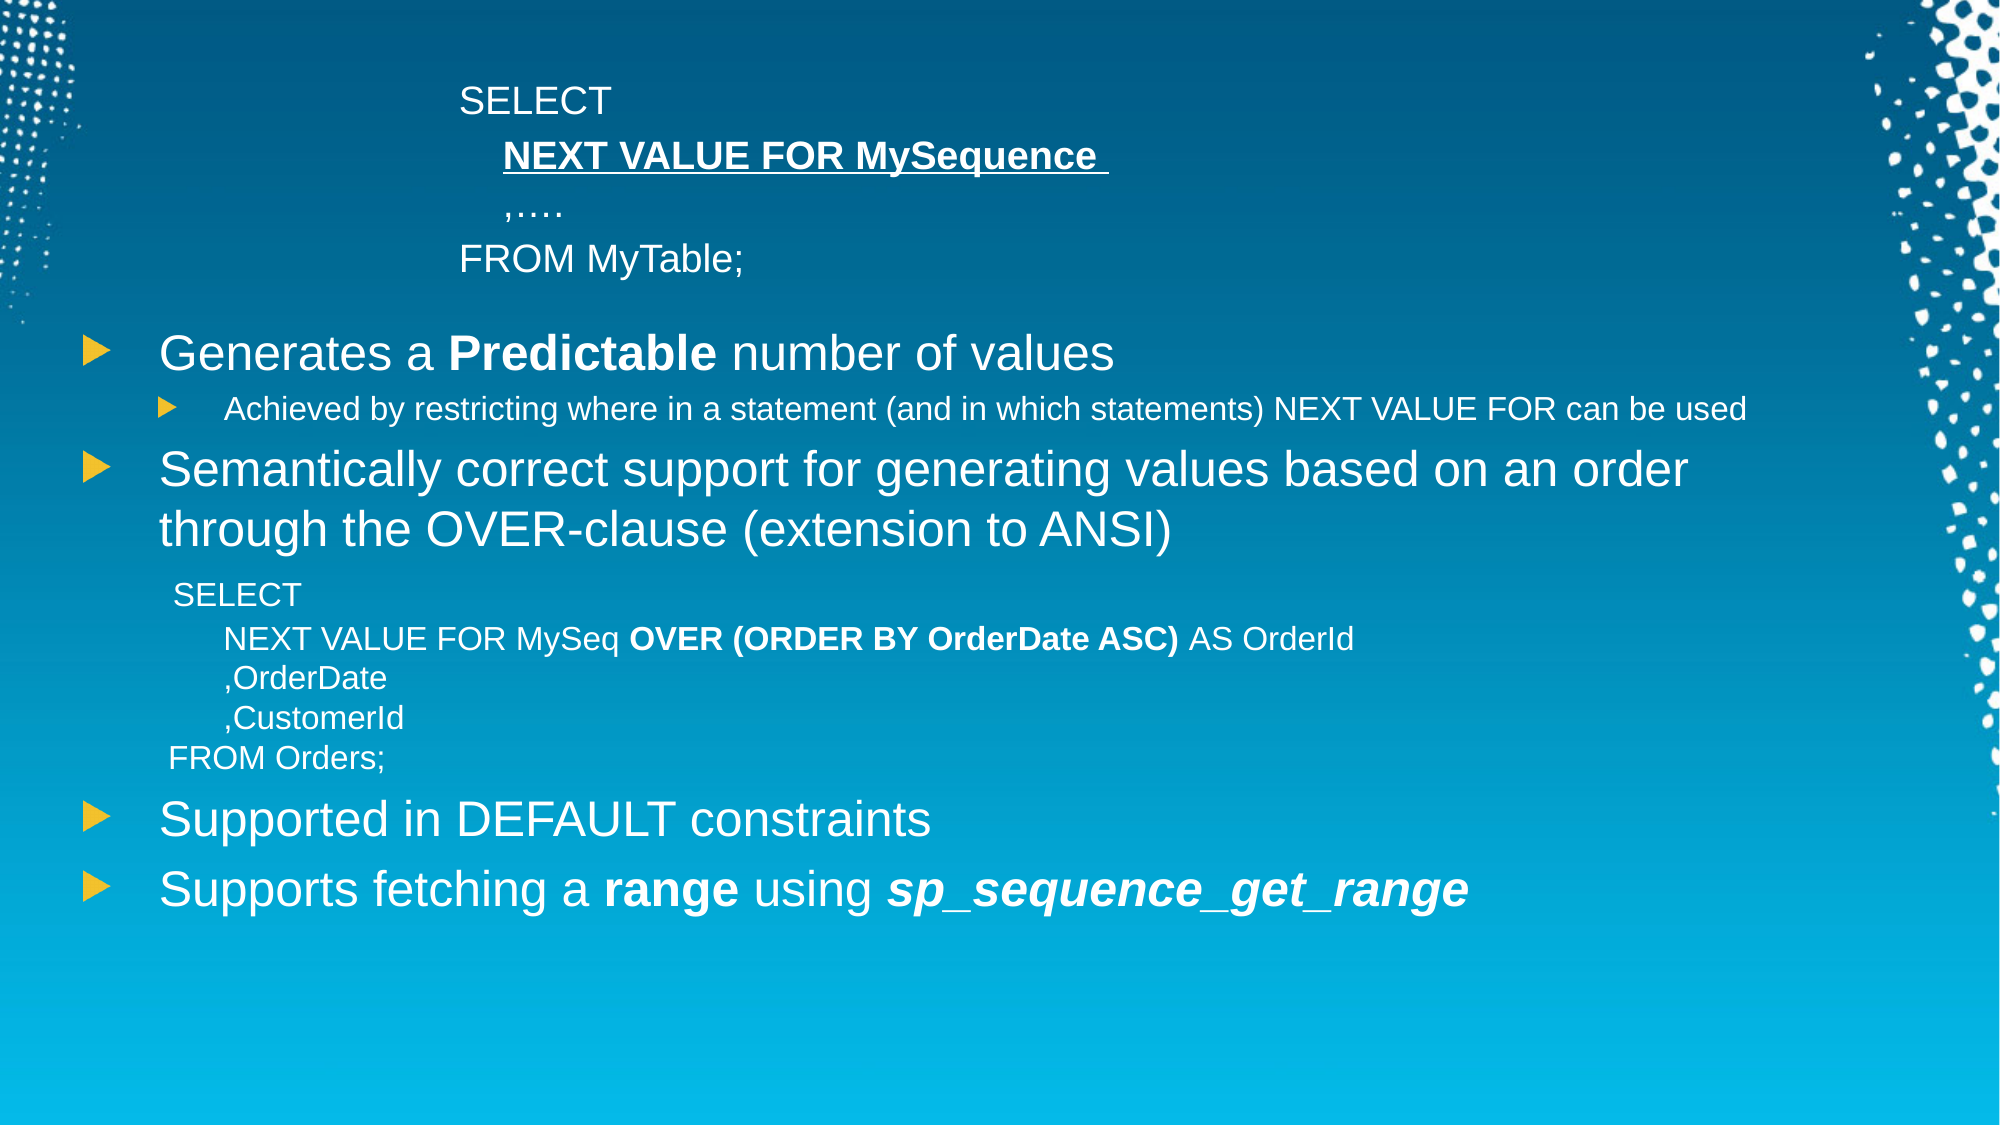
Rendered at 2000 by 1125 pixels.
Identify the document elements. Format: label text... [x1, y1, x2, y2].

picture [18, 0, 29, 6]
picture [84, 336, 108, 364]
picture [1921, 0, 1934, 8]
picture [30, 14, 40, 23]
picture [1990, 492, 2000, 505]
picture [1941, 324, 1952, 332]
picture [1932, 235, 1943, 241]
picture [1957, 187, 1971, 200]
picture [1952, 502, 1967, 516]
picture [10, 69, 17, 78]
picture [1930, 291, 1941, 297]
picture [0, 40, 9, 45]
picture [1972, 570, 1986, 583]
picture [159, 398, 174, 416]
picture [1963, 335, 1972, 344]
picture [1991, 747, 2000, 765]
picture [13, 41, 25, 49]
picture [41, 59, 48, 67]
picture [1969, 625, 1985, 642]
picture [1917, 164, 1923, 177]
picture [1917, 308, 1929, 326]
picture [1935, 177, 1945, 189]
picture [1917, 109, 1924, 119]
picture [1942, 269, 1953, 276]
picture [1955, 557, 1965, 573]
picture [29, 27, 38, 38]
picture [18, 13, 26, 19]
picture [1925, 141, 1935, 155]
picture [1981, 604, 2000, 620]
picture [0, 24, 9, 33]
picture [1980, 460, 1987, 469]
picture [1935, 379, 1948, 391]
picture [56, 47, 64, 55]
picture [1948, 413, 1958, 424]
picture [1946, 155, 1961, 167]
picture [16, 22, 23, 34]
picture [1973, 368, 1982, 380]
picture [1991, 637, 2000, 652]
picture [84, 802, 108, 830]
picture [1938, 122, 1950, 133]
picture [1963, 589, 1976, 607]
picture [0, 155, 5, 163]
picture [42, 31, 53, 39]
picture [16, 143, 21, 151]
picture [84, 452, 109, 481]
picture [26, 57, 34, 68]
picture [1946, 525, 1956, 533]
picture [1928, 399, 1939, 415]
picture [1935, 0, 2000, 306]
picture [1942, 465, 1958, 483]
picture [33, 0, 42, 10]
picture [11, 55, 21, 64]
picture [38, 74, 47, 80]
picture [3, 10, 11, 18]
picture [6, 97, 12, 105]
picture [1955, 246, 1965, 256]
picture [31, 131, 37, 138]
picture [1926, 344, 1939, 358]
picture [1935, 431, 1946, 449]
picture [1922, 200, 1934, 207]
list SELECT NEXT VALUE FOR MySequence ,…. FROM MyTable; Generates a Predictable number of values Achieved by restricting where in a statement (and in which statements) NEXT VALUE FOR can be used Semantically correct support for generating values based on an order through the OVER-clause (extension to ANSI) SELECT NEXT VALUE FOR MySeq OVER (ORDER BY OrderDate ASC) AS OrderId ,OrderDate ,CustomerId FROM Orders; Supported in DEFAULT constraints Supports fetching a range using sp_sequence_get_range [83, 75, 1917, 1113]
picture [47, 0, 57, 10]
picture [1993, 321, 2000, 339]
picture [1920, 257, 1932, 264]
picture [1960, 392, 1970, 403]
picture [1958, 445, 1968, 460]
picture [1919, 367, 1930, 378]
picture [1979, 657, 1995, 676]
picture [45, 16, 55, 24]
picture [58, 32, 66, 41]
picture [1945, 213, 1955, 220]
picture [1995, 582, 2000, 595]
picture [1984, 349, 1992, 357]
picture [1963, 278, 1976, 291]
picture [1972, 312, 1985, 322]
picture [17, 129, 23, 136]
picture [1929, 27, 1945, 45]
picture [55, 62, 62, 69]
picture [1970, 426, 1980, 436]
picture [1988, 547, 2000, 561]
picture [9, 84, 15, 91]
picture [1925, 87, 1941, 99]
picture [1978, 517, 1987, 527]
picture [1983, 404, 1992, 414]
picture [24, 72, 32, 79]
picture [1974, 683, 1985, 694]
picture [33, 116, 40, 124]
picture [34, 101, 43, 111]
picture [33, 88, 42, 97]
picture [1968, 481, 1978, 492]
picture [1982, 714, 1993, 729]
picture [1992, 438, 2000, 448]
picture [54, 76, 60, 83]
picture [1988, 691, 2000, 709]
picture [43, 42, 49, 53]
picture [28, 42, 36, 53]
picture [1950, 359, 1960, 366]
picture [1953, 301, 1962, 312]
picture [84, 872, 108, 900]
picture [1963, 535, 1977, 550]
picture [1994, 382, 2000, 391]
picture [1866, 51, 1874, 59]
